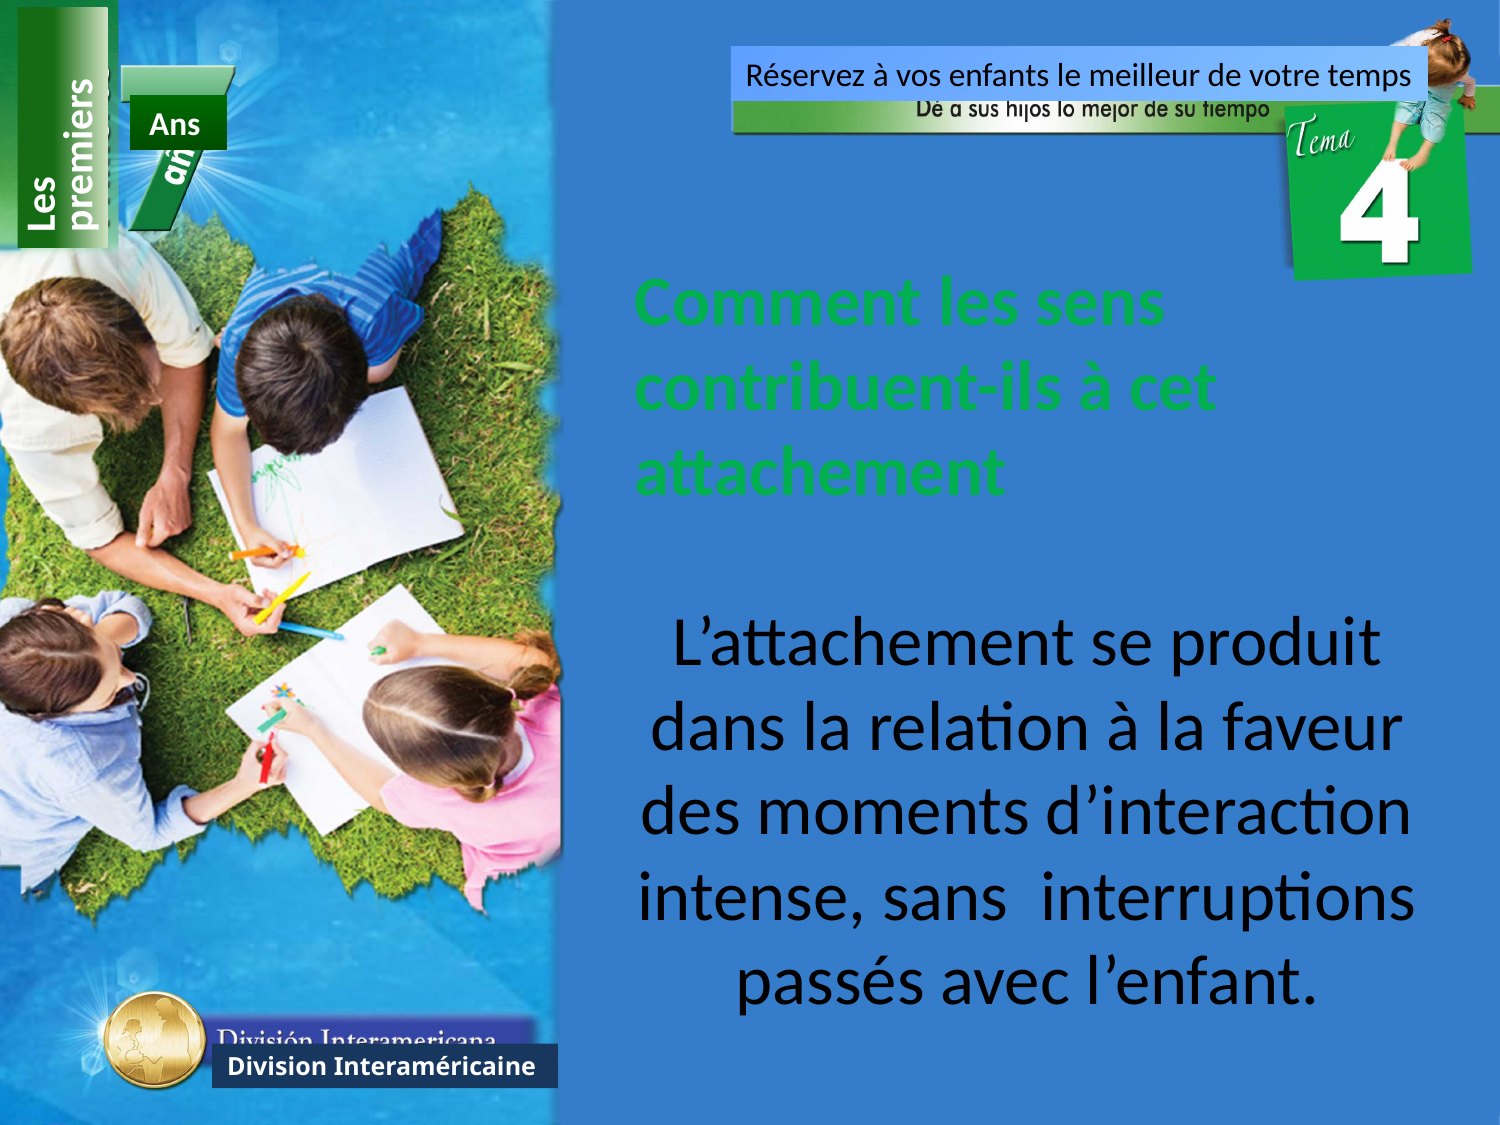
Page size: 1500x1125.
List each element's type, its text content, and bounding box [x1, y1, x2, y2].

text_box Comment les sens contribuent-ils à cet attachement L’attachement se produit dans la relation à la faveur des moments d’interaction intense, sans interruptions passés avec l’enfant. [620, 247, 1436, 1027]
text_box Réservez à vos enfants le meilleur de votre temps [730, 46, 1428, 101]
text_box Les premiers [17, 7, 108, 248]
text_box Ans [130, 95, 227, 150]
text_box Division Interaméricaine [212, 1043, 558, 1089]
picture [0, 0, 1500, 1125]
